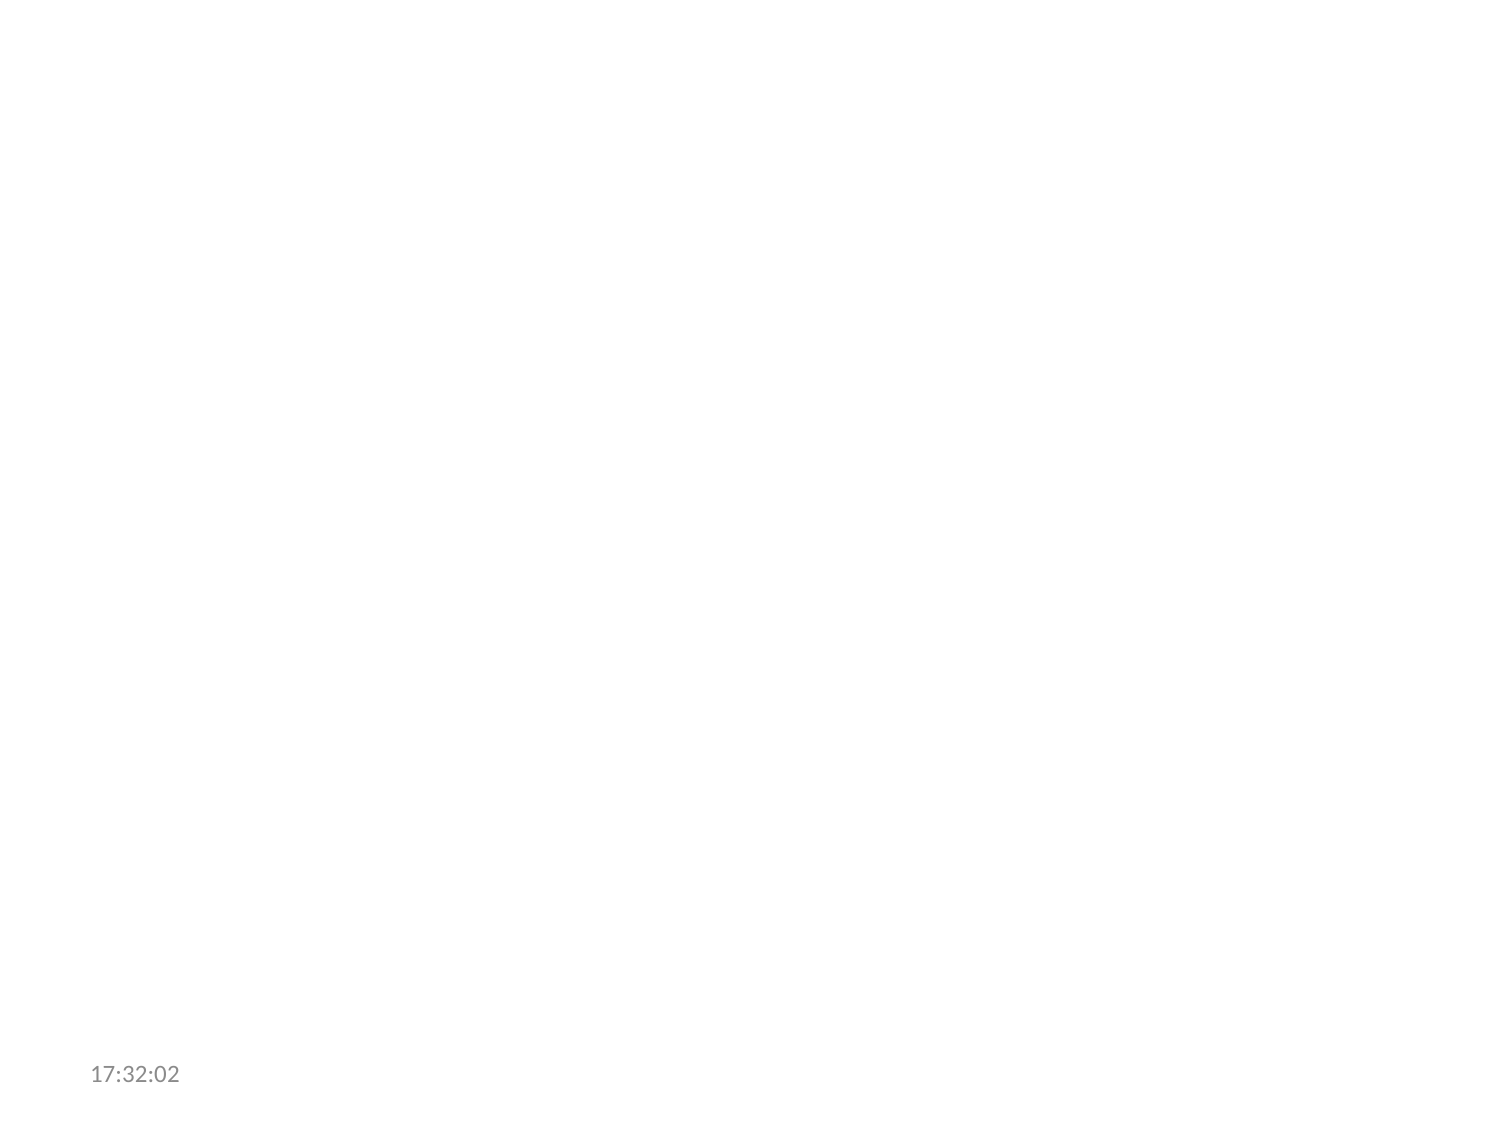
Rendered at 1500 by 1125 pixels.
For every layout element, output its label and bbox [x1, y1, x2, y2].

slide_number [75, 1042, 425, 1103]
